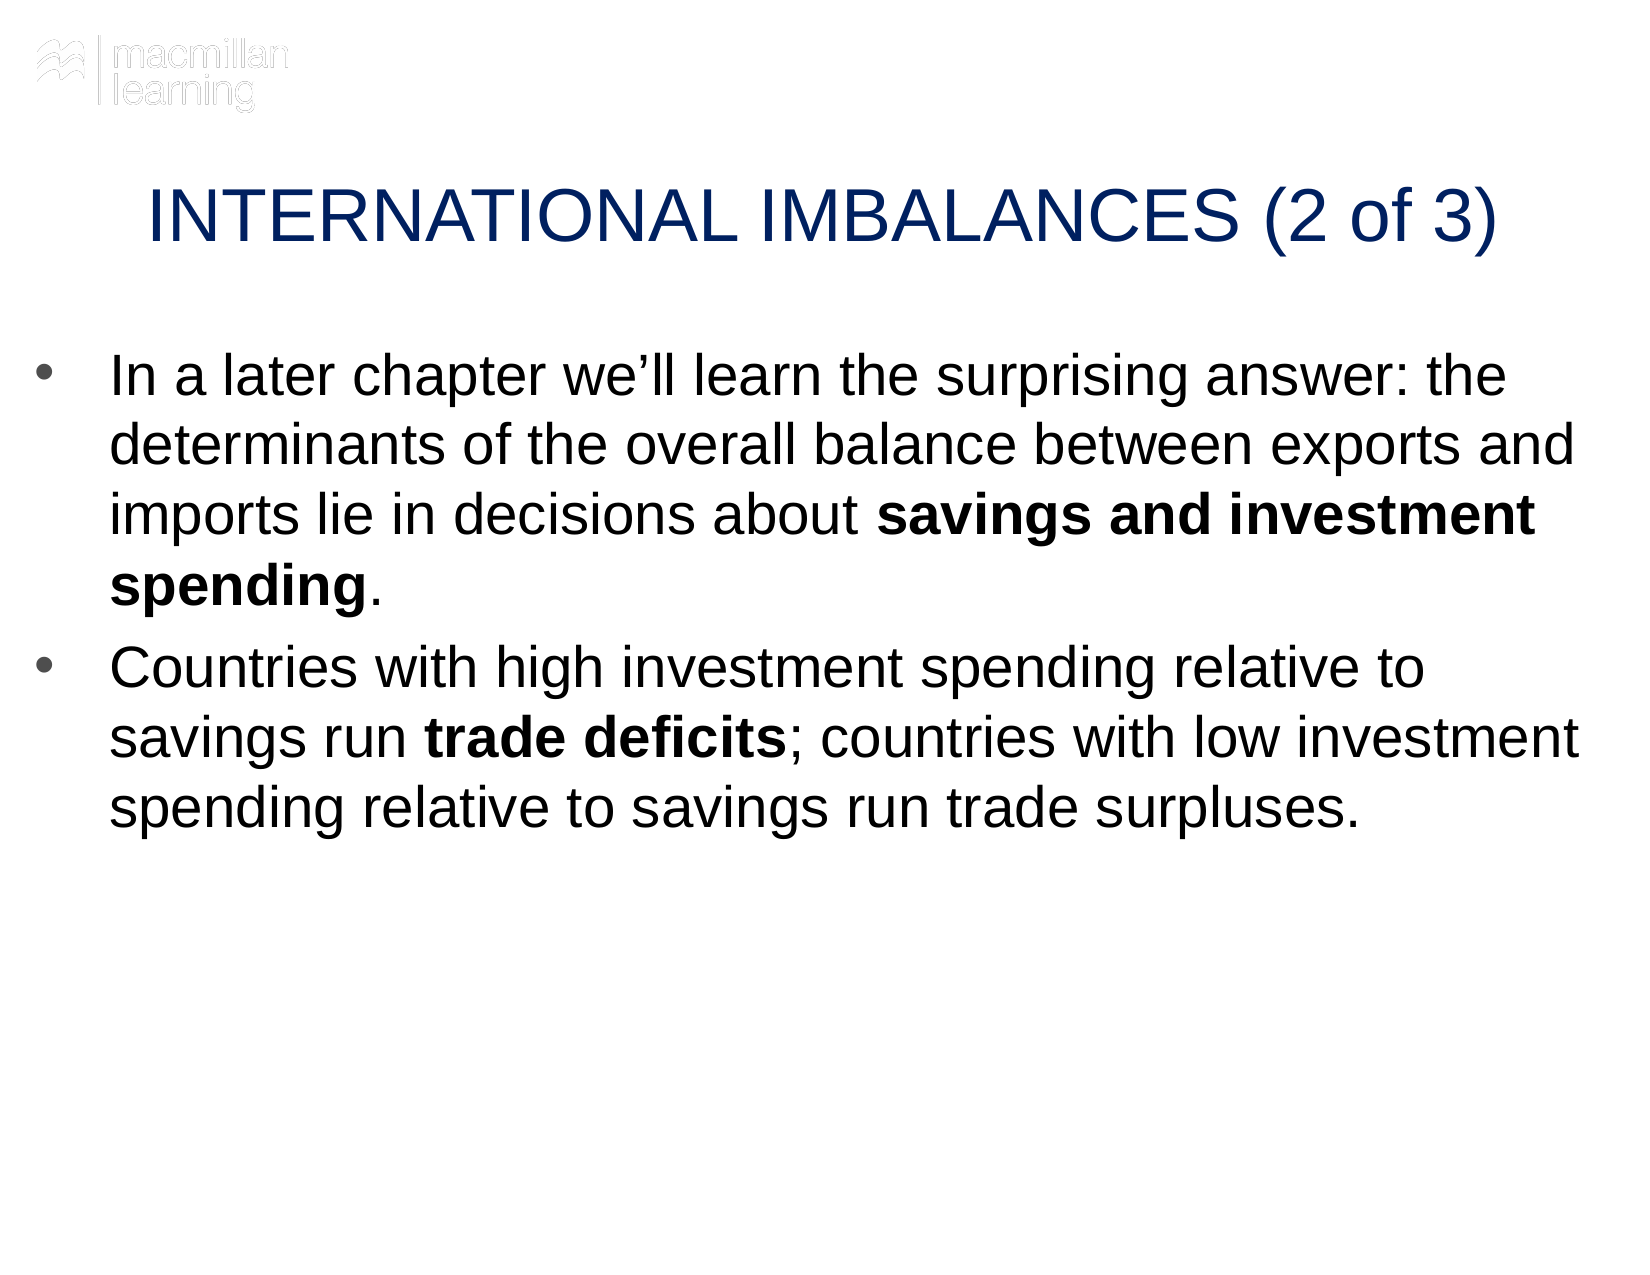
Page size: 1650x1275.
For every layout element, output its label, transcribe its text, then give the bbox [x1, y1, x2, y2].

list In a later chapter we’ll learn the surprising answer: the determinants of the overall balance between exports and imports lie in decisions about savings and investment spending. Countries with high investment spending relative to savings run trade deficits; countries with low investment spending relative to savings run trade surpluses. [19, 321, 1628, 1241]
picture [37, 35, 288, 113]
title INTERNATIONAL IMBALANCES (2 of 3) [81, 122, 1566, 300]
